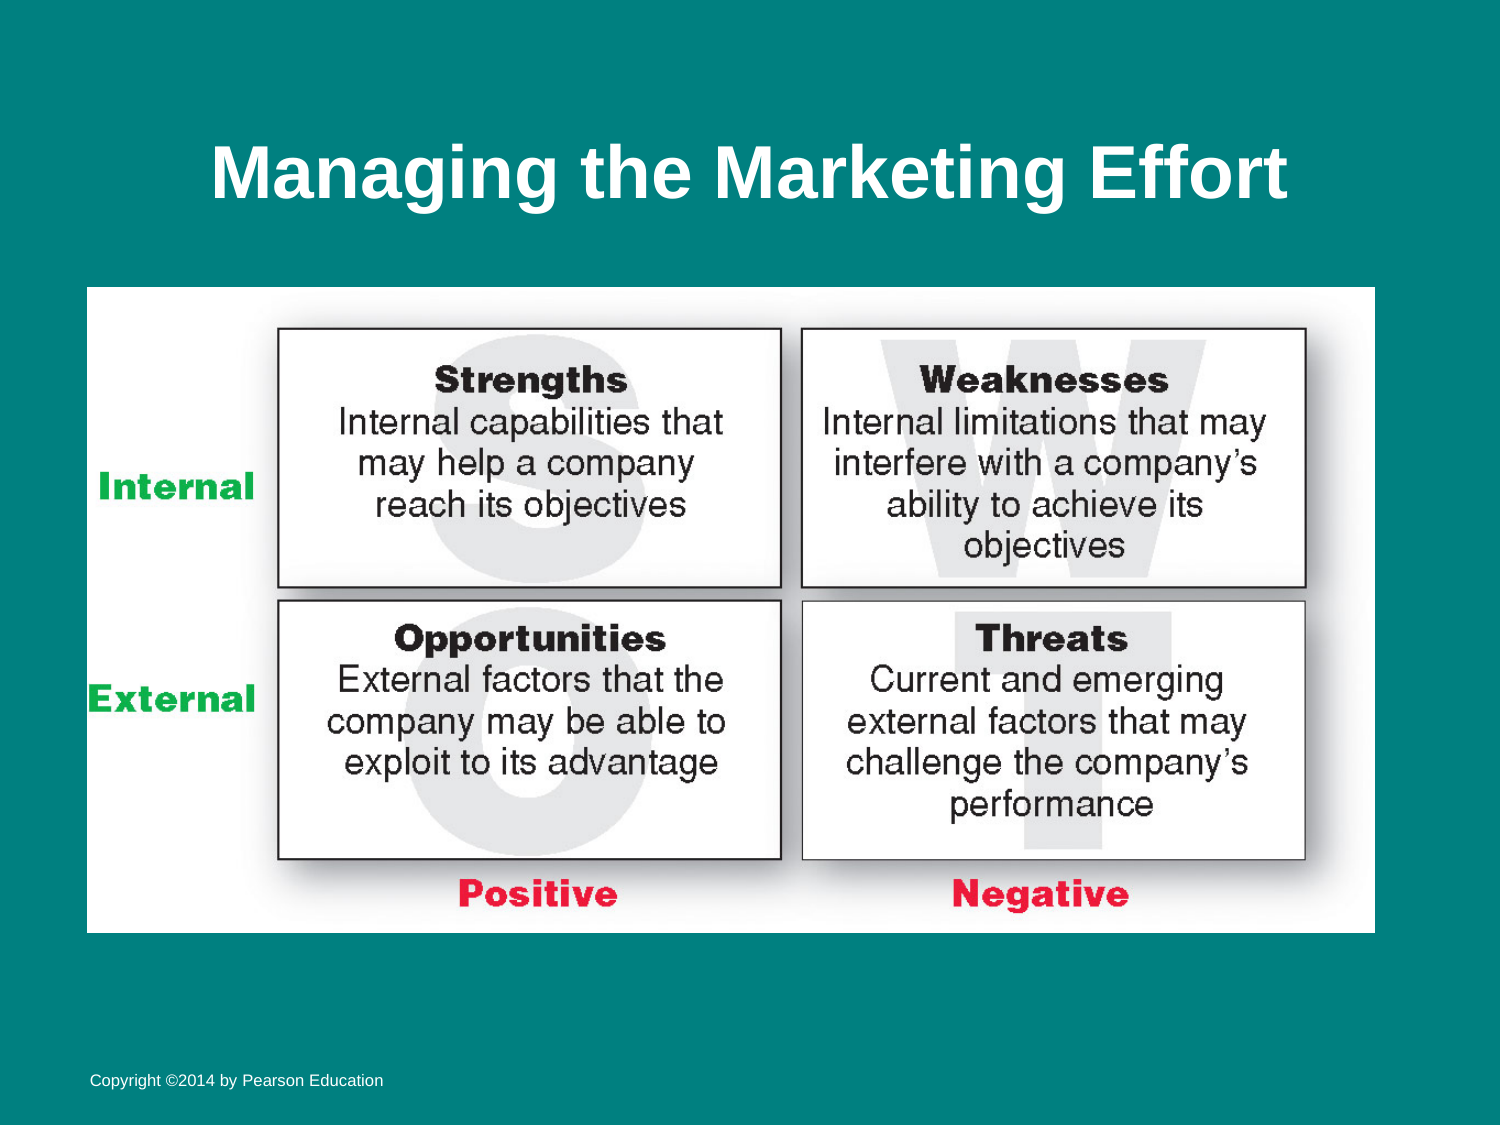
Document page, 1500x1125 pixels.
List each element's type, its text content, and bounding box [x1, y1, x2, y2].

picture [87, 287, 1376, 933]
title Managing the Marketing Effort [24, 74, 1476, 263]
text_box Copyright ©2014 by Pearson Education [74, 1062, 825, 1098]
